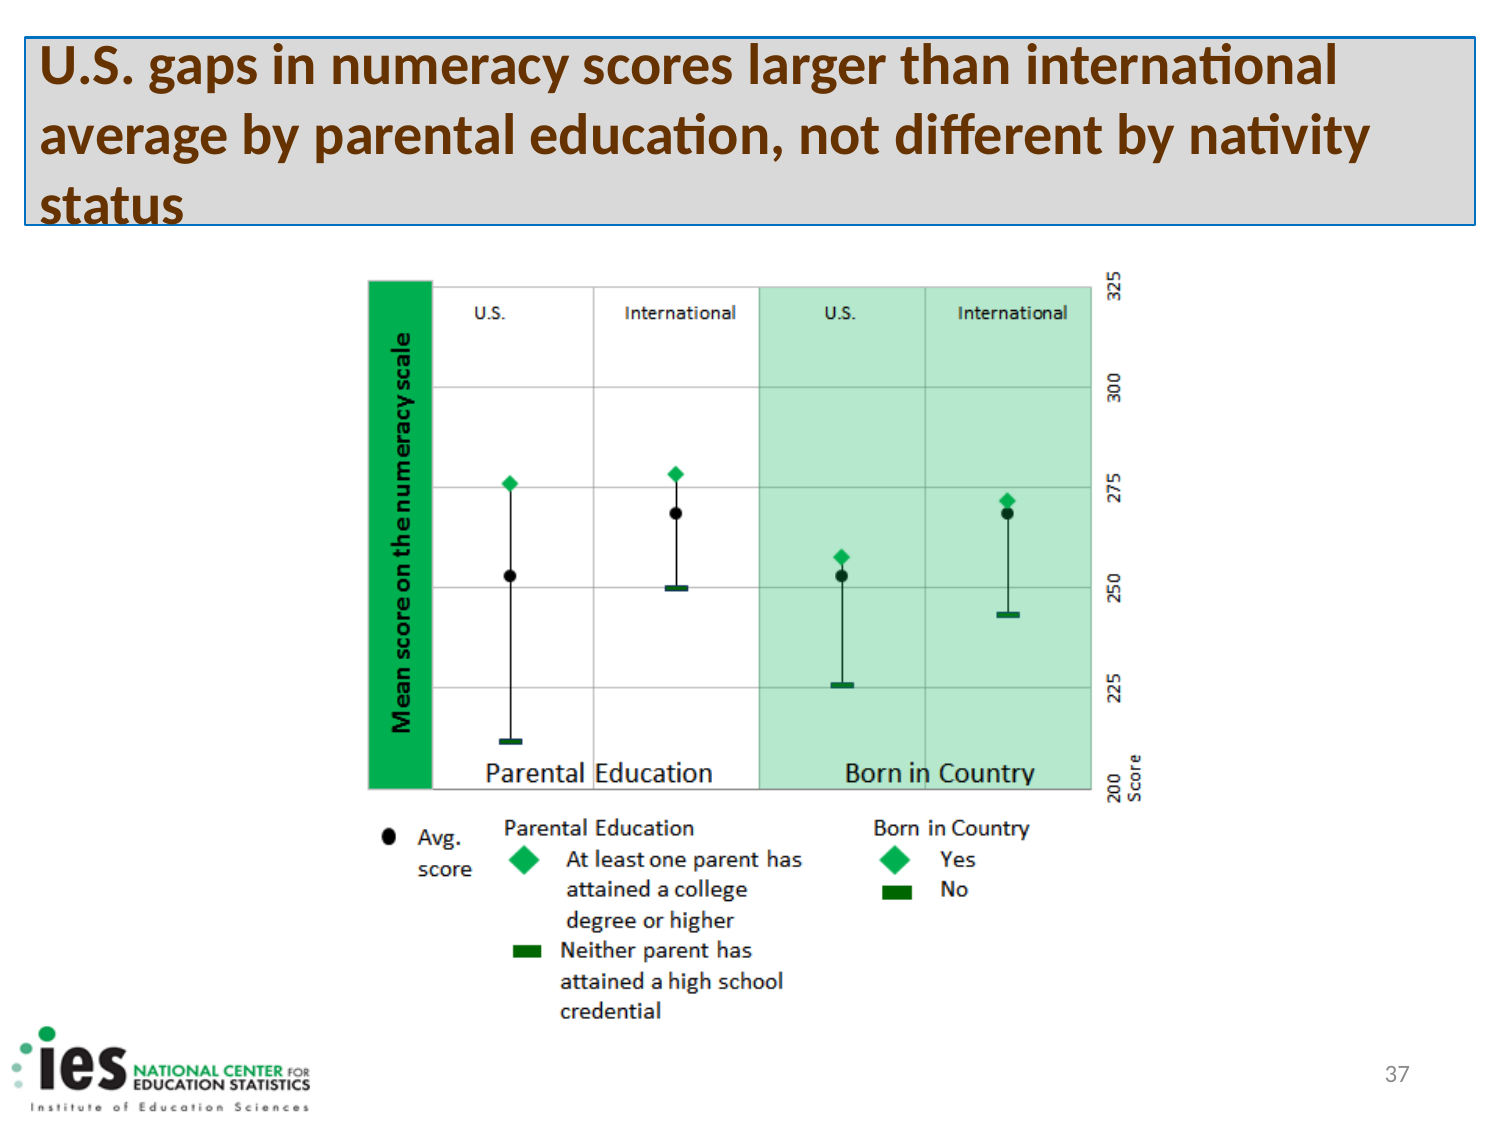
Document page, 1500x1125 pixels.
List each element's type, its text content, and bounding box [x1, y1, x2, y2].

title U.S. gaps in numeracy scores larger than international average by parental education, not different by nativity status [24, 37, 1475, 225]
picture [0, 249, 1150, 1125]
slide_number 37 [1074, 1042, 1425, 1103]
